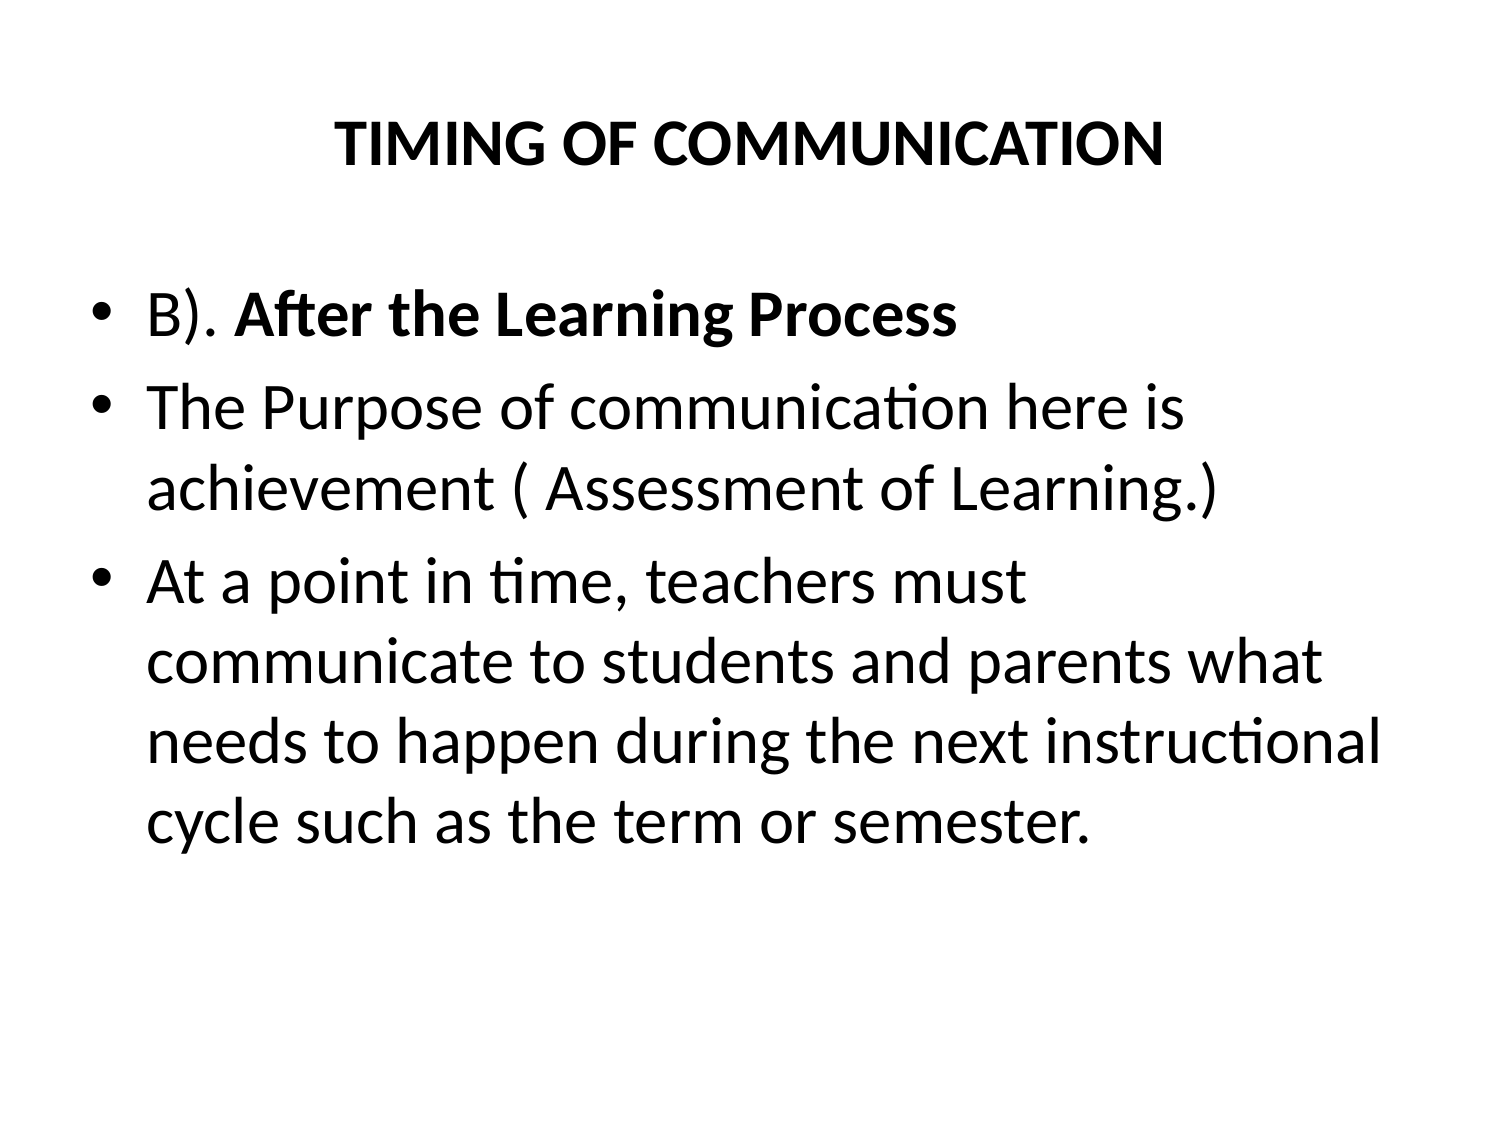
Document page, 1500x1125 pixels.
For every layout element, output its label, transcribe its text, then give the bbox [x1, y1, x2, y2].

list B). After the Learning Process The Purpose of communication here is achievement ( Assessment of Learning.) At a point in time, teachers must communicate to students and parents what needs to happen during the next instructional cycle such as the term or semester. [75, 262, 1425, 1005]
title TIMING OF COMMUNICATION [75, 45, 1425, 233]
